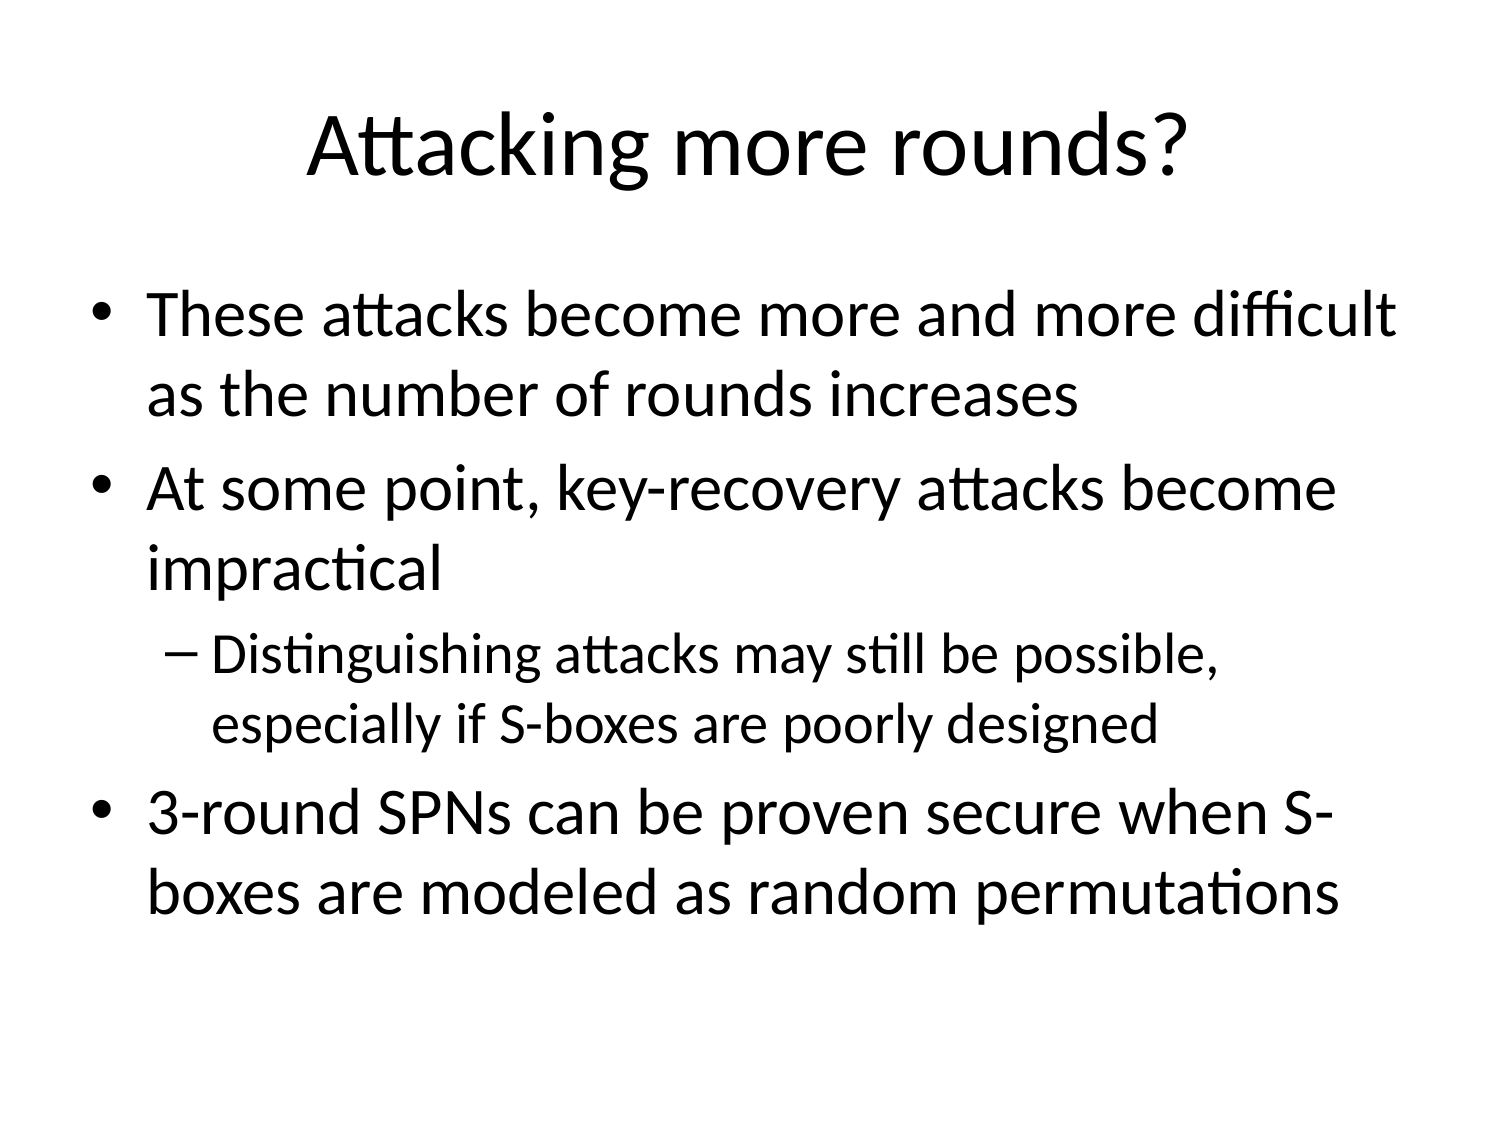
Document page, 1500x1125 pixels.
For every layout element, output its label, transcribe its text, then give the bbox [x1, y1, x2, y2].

title Attacking more rounds? [75, 45, 1425, 233]
list These attacks become more and more difficult as the number of rounds increases At some point, key-recovery attacks become impractical Distinguishing attacks may still be possible, especially if S-boxes are poorly designed 3-round SPNs can be proven secure when S-boxes are modeled as random permutations [75, 262, 1425, 1005]
